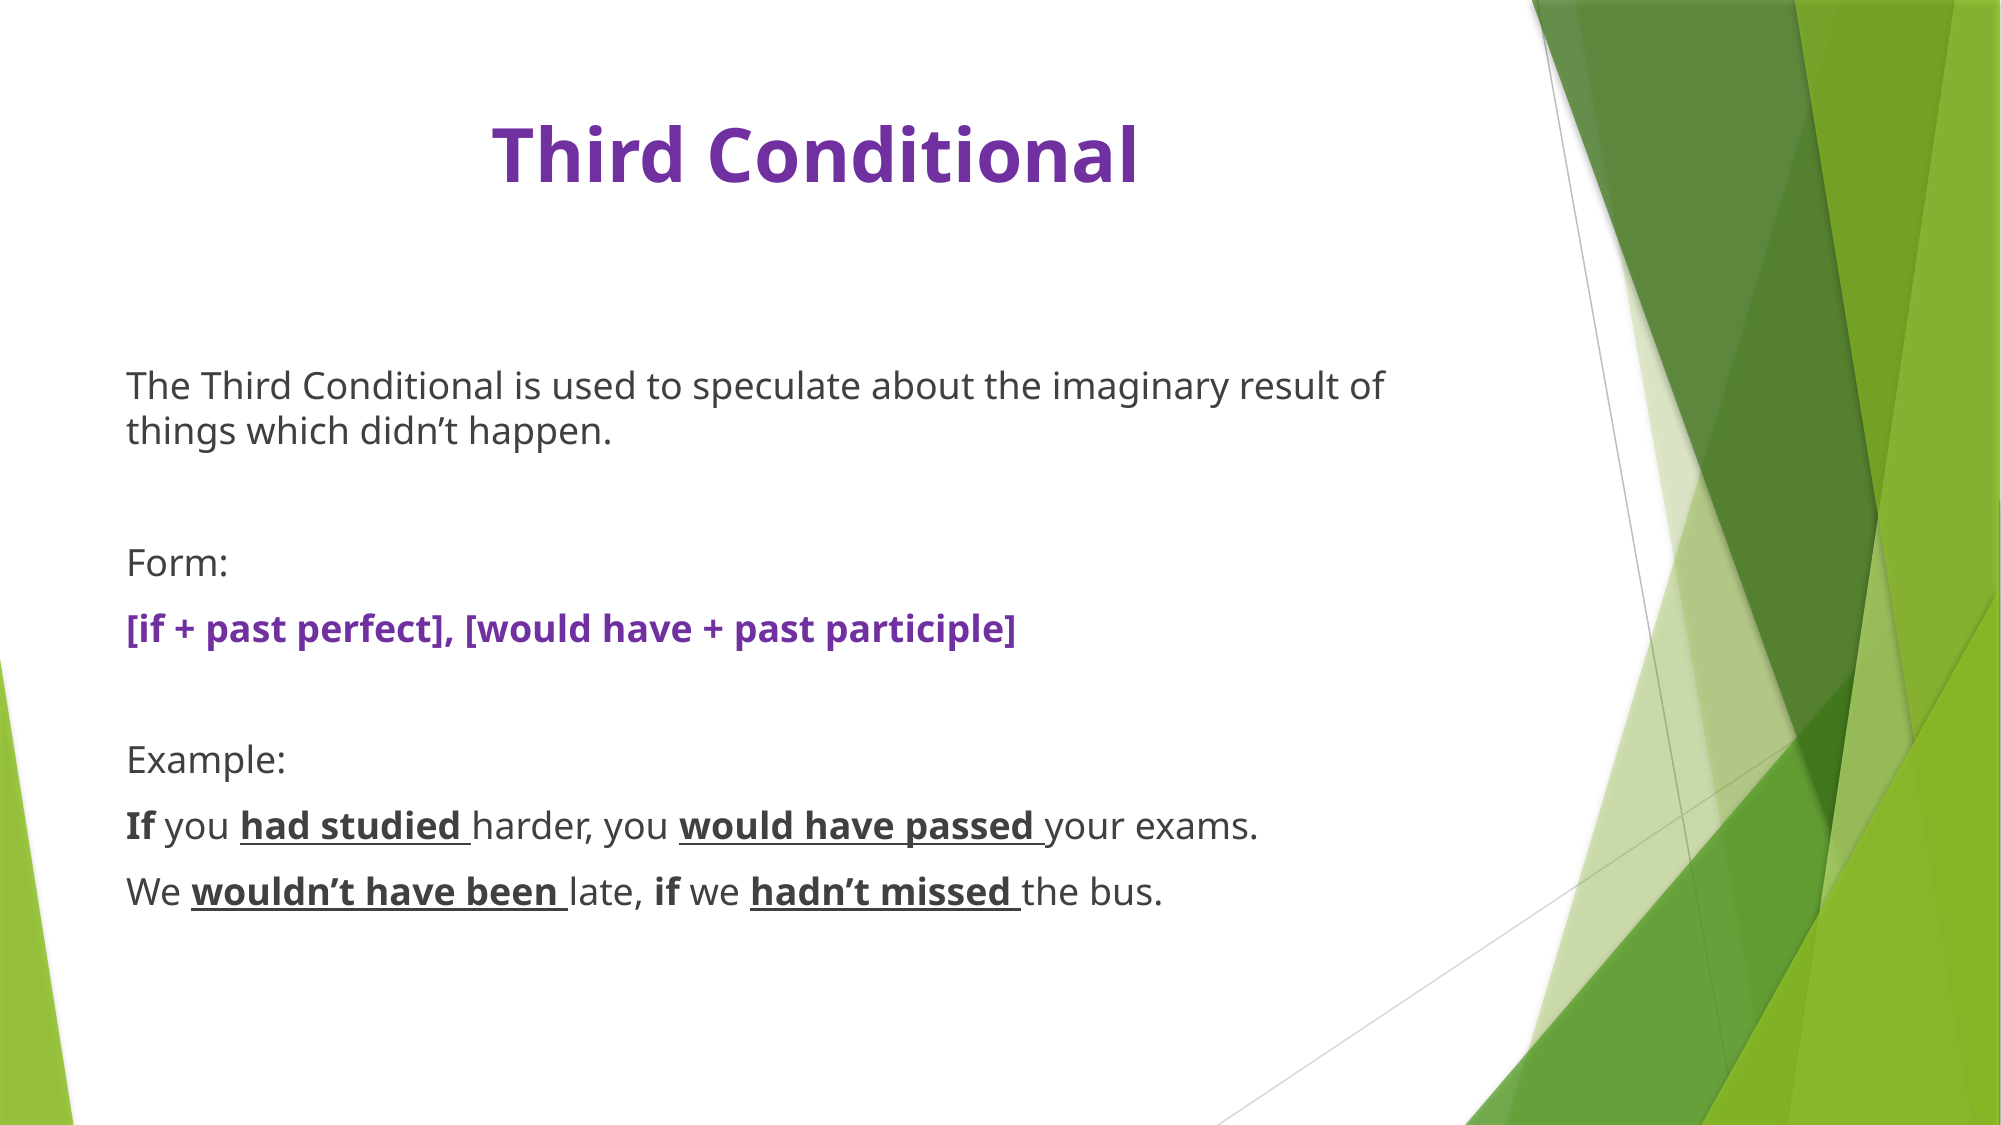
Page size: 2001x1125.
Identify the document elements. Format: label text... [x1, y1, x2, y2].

title Third Conditional [111, 99, 1522, 317]
list The Third Conditional is used to speculate about the imaginary result of things which didn’t happen. Form: [if + past perfect], [would have + past participle] Example: If you had studied harder, you would have passed your exams. We wouldn’t have been late, if we hadn’t missed the bus. [111, 354, 1522, 992]
